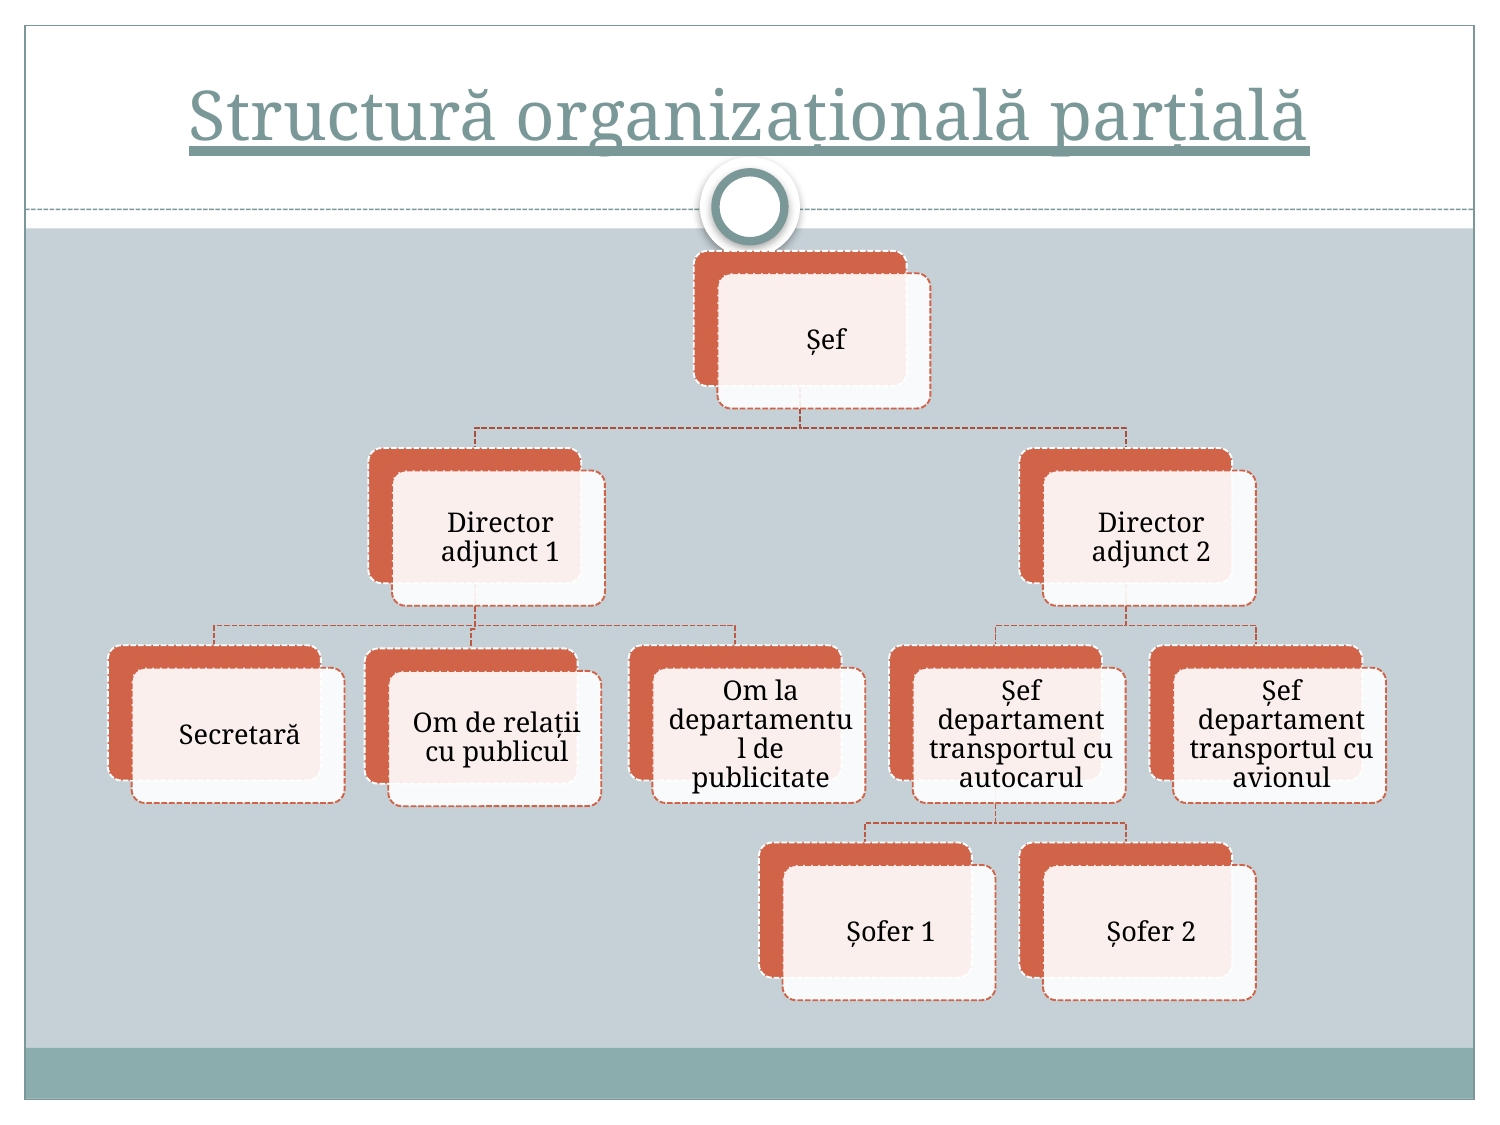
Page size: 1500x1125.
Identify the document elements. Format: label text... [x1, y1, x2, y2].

title Structură organizațională parțială [49, 37, 1450, 162]
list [49, 250, 1445, 1001]
